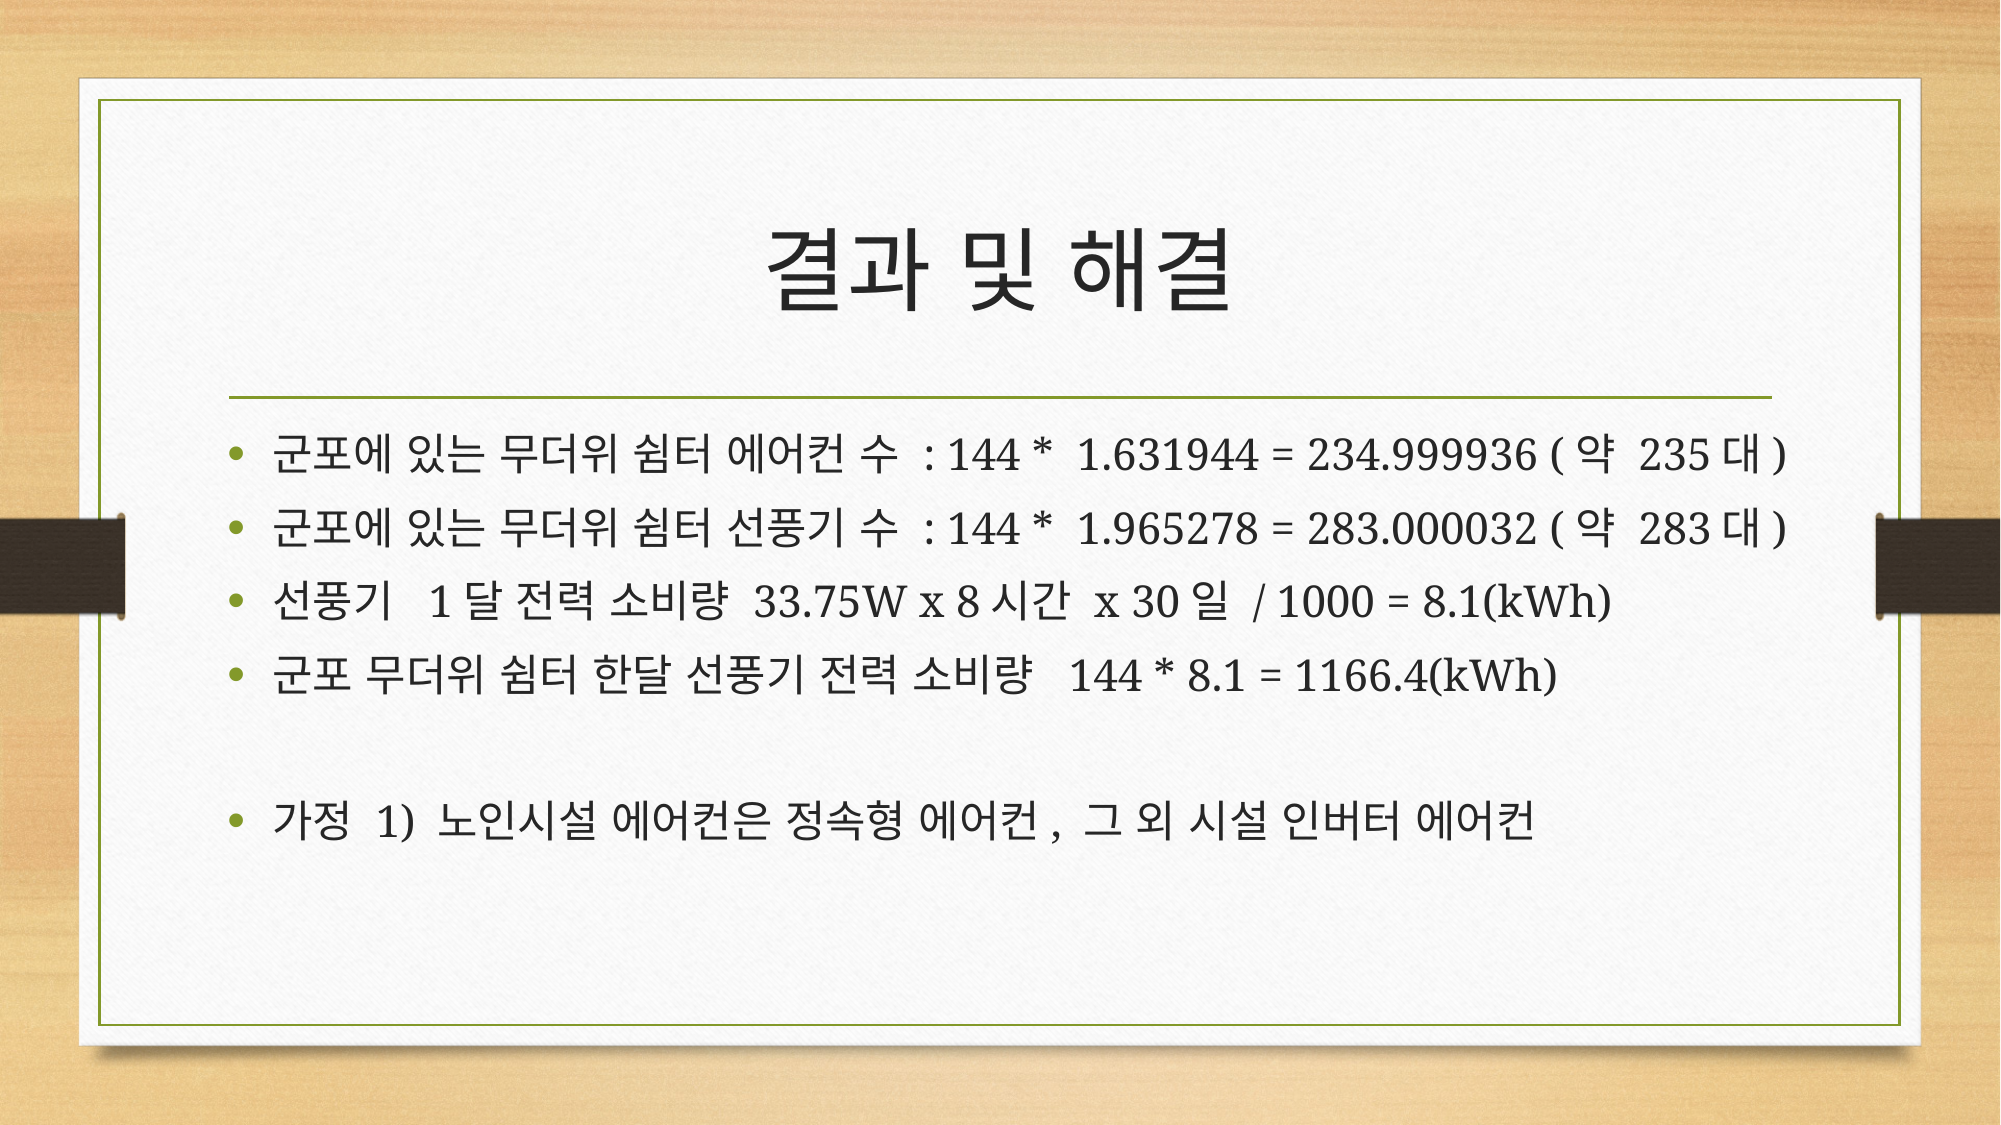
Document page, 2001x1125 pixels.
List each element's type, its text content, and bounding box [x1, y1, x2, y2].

picture [0, 0, 2001, 1125]
title 결과 및 해결 [212, 161, 1788, 375]
list 군포에 있는 무더위 쉼터 에어컨 수 : 144 * 1.631944 = 234.999936 (약 235대) 군포에 있는 무더위 쉼터 선풍기 수 : 144 * 1.965278 = 283.000032 (약 283대) 선풍기 1달 전력 소비량 33.75W x 8시간 x 30일 / 1000 = 8.1(kWh) 군포 무더위 쉼터 한달 선풍기 전력 소비량 144 * 8.1 = 1166.4(kWh) 가정 1) 노인시설 에어컨은 정속형 에어컨, 그 외 시설 인버터 에어컨 [212, 419, 1809, 1017]
